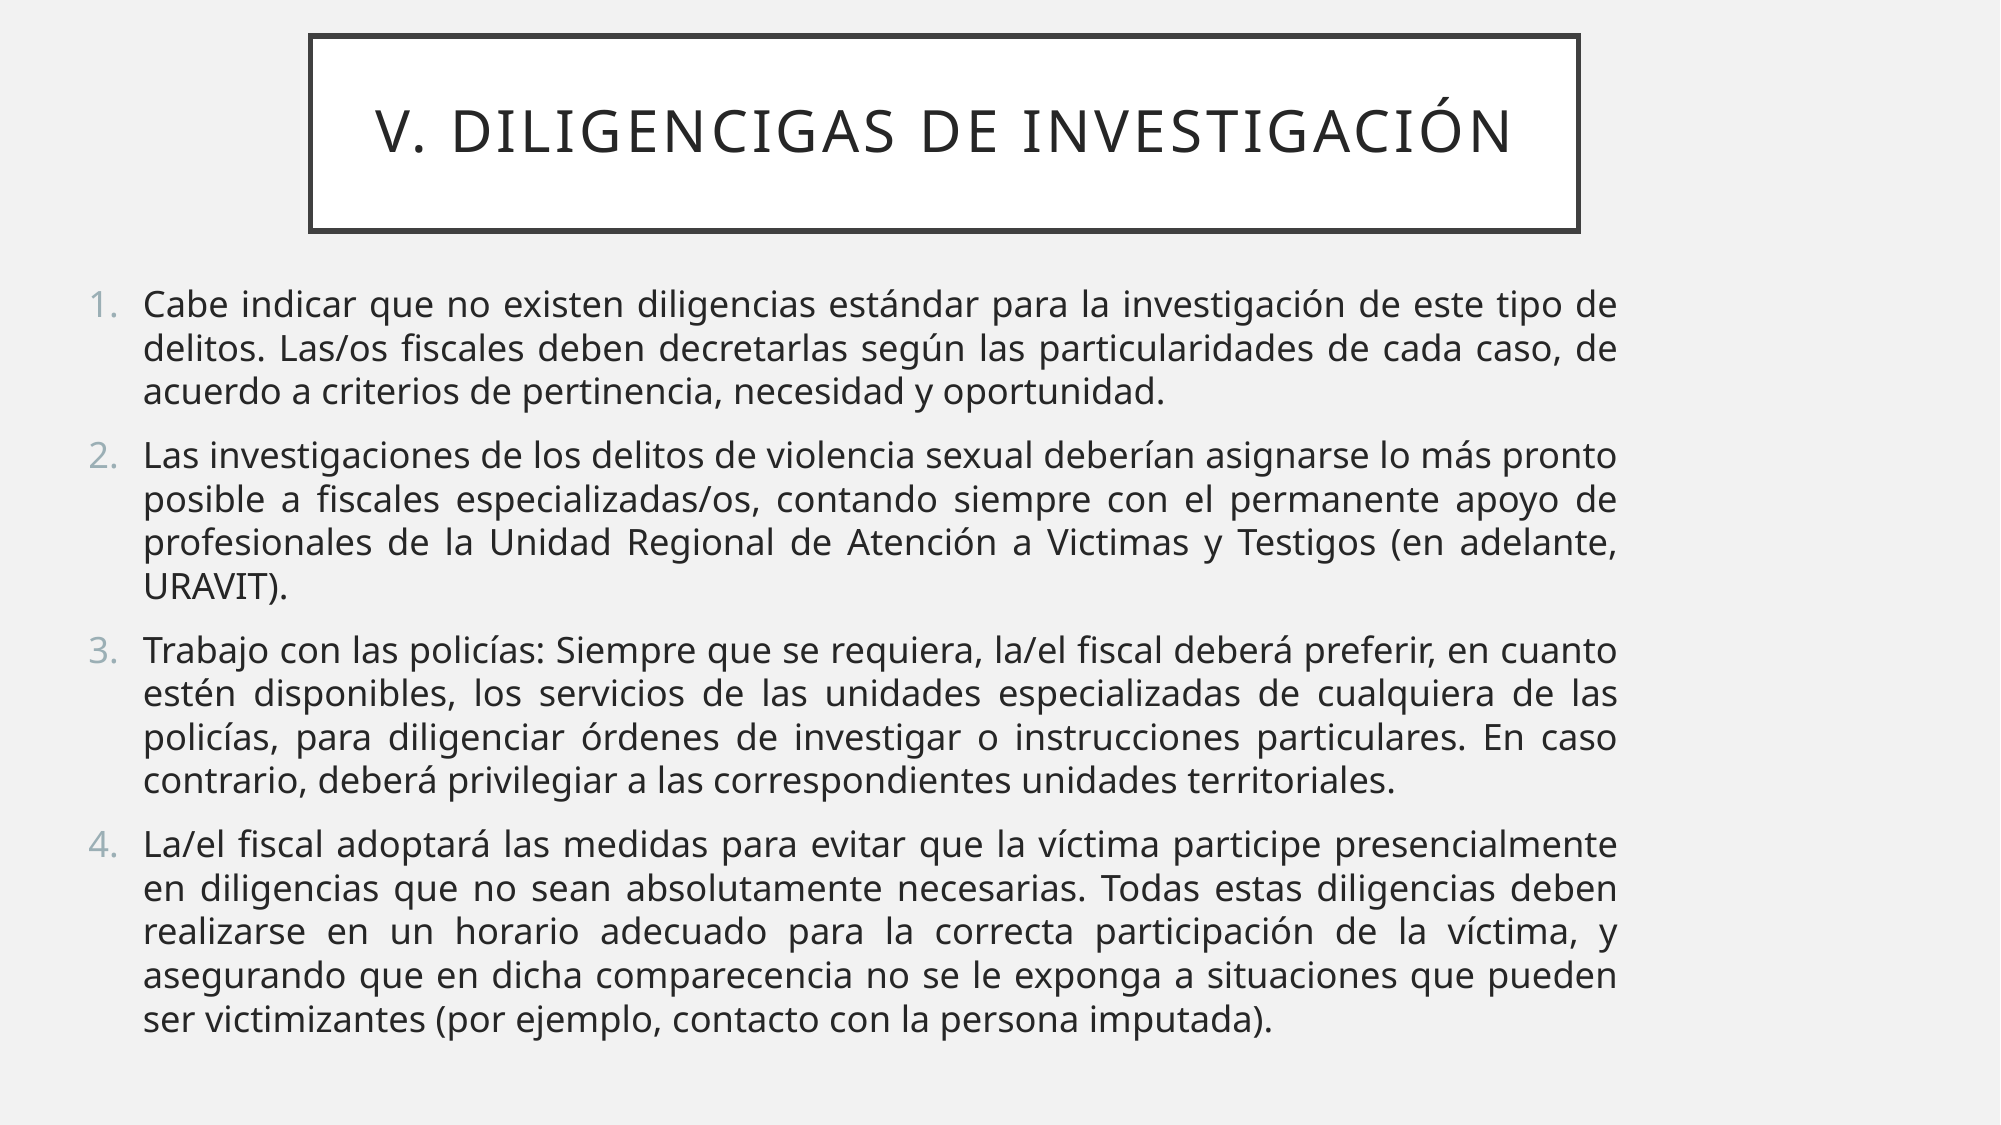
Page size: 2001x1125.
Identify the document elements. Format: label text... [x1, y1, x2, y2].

list Cabe indicar que no existen diligencias estándar para la investigación de este tipo de delitos. Las/os fiscales deben decretarlas según las particularidades de cada caso, de acuerdo a criterios de pertinencia, necesidad y oportunidad. Las investigaciones de los delitos de violencia sexual deberían asignarse lo más pronto posible a fiscales especializadas/os, contando siempre con el permanente apoyo de profesionales de la Unidad Regional de Atención a Victimas y Testigos (en adelante, URAVIT). Trabajo con las policías: Siempre que se requiera, la/el fiscal deberá preferir, en cuanto estén disponibles, los servicios de las unidades especializadas de cualquiera de las policías, para diligenciar órdenes de investigar o instrucciones particulares. En caso contrario, deberá privilegiar a las correspondientes unidades territoriales. La/el fiscal adoptará las medidas para evitar que la víctima participe presencialmente en diligencias que no sean absolutamente necesarias. Todas estas diligencias deben realizarse en un horario adecuado para la correcta participación de la víctima, y asegurando que en dicha comparecencia no se le exponga a situaciones que pueden ser victimizantes (por ejemplo, contacto con la persona imputada). [73, 273, 1634, 1060]
title v. DILIGENCIGAS DE INVESTIGACIÓN [308, 33, 1581, 234]
